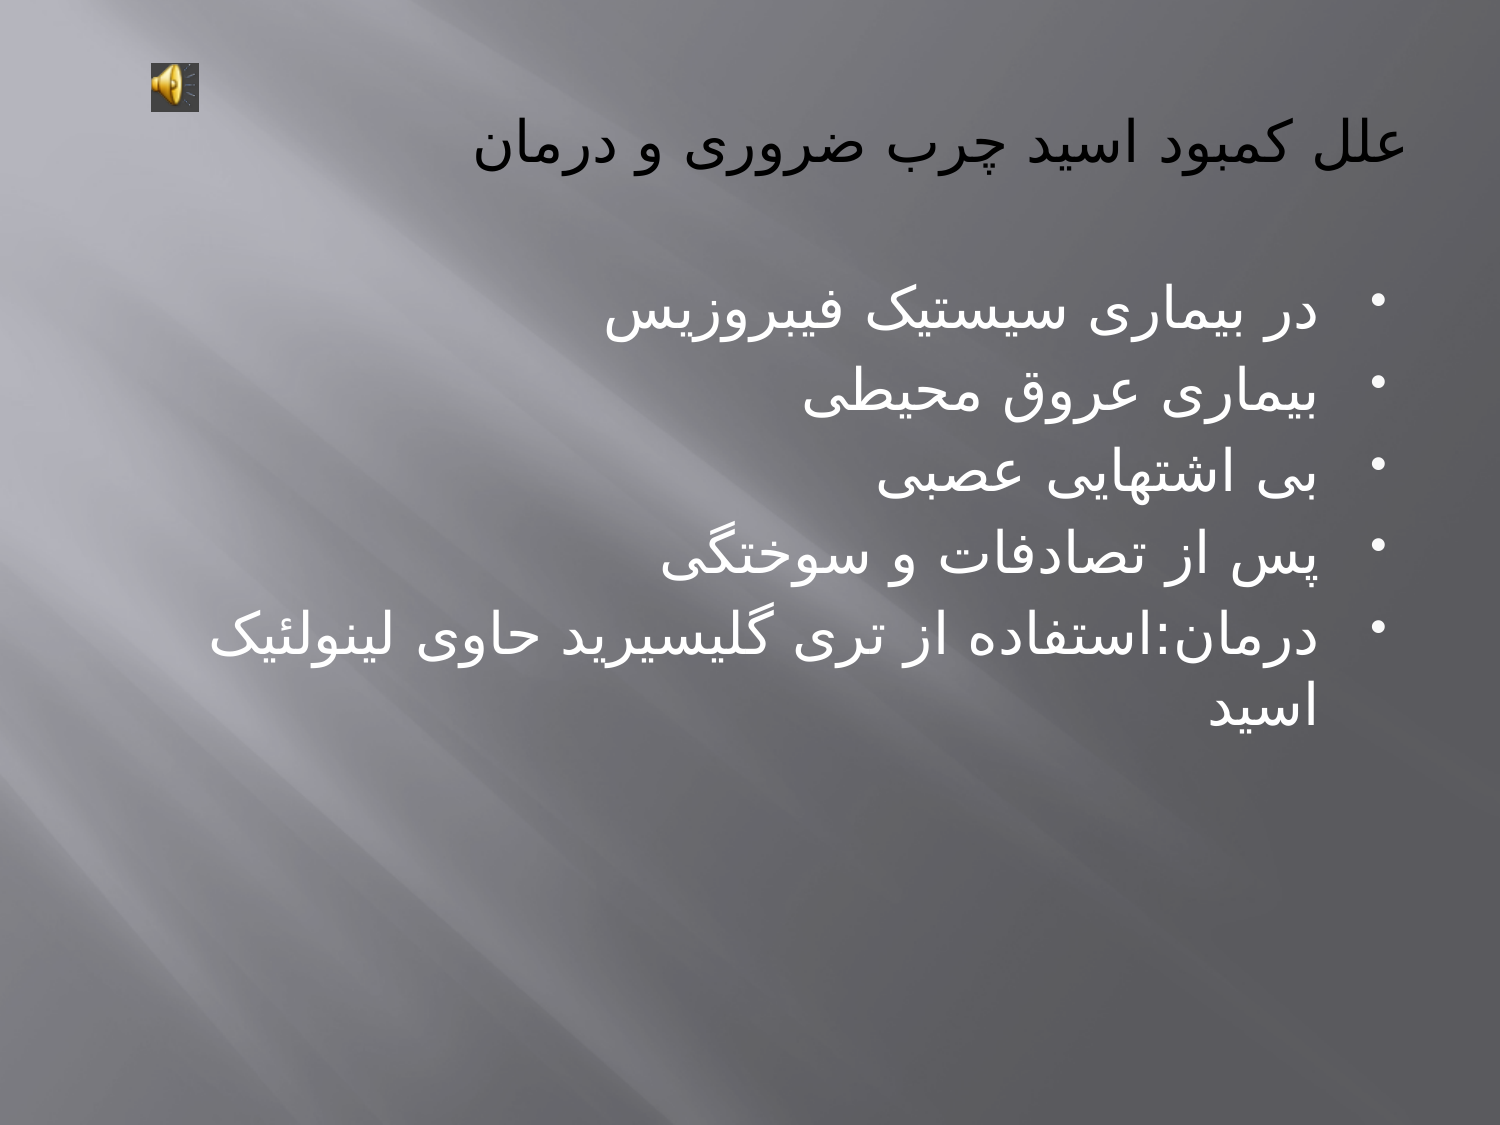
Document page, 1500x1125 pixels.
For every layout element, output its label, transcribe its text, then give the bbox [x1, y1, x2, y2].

picture [149, 62, 201, 113]
list در بیماری سیستیک فیبروزیس بیماری عروق محیطی بی اشتهایی عصبی پس از تصادفات و سوختگی درمان:استفاده از تری گلیسیرید حاوی لینولئیک اسید [75, 262, 1425, 1035]
title علل کمبود اسید چرب ضروری و درمان [75, 45, 1425, 233]
